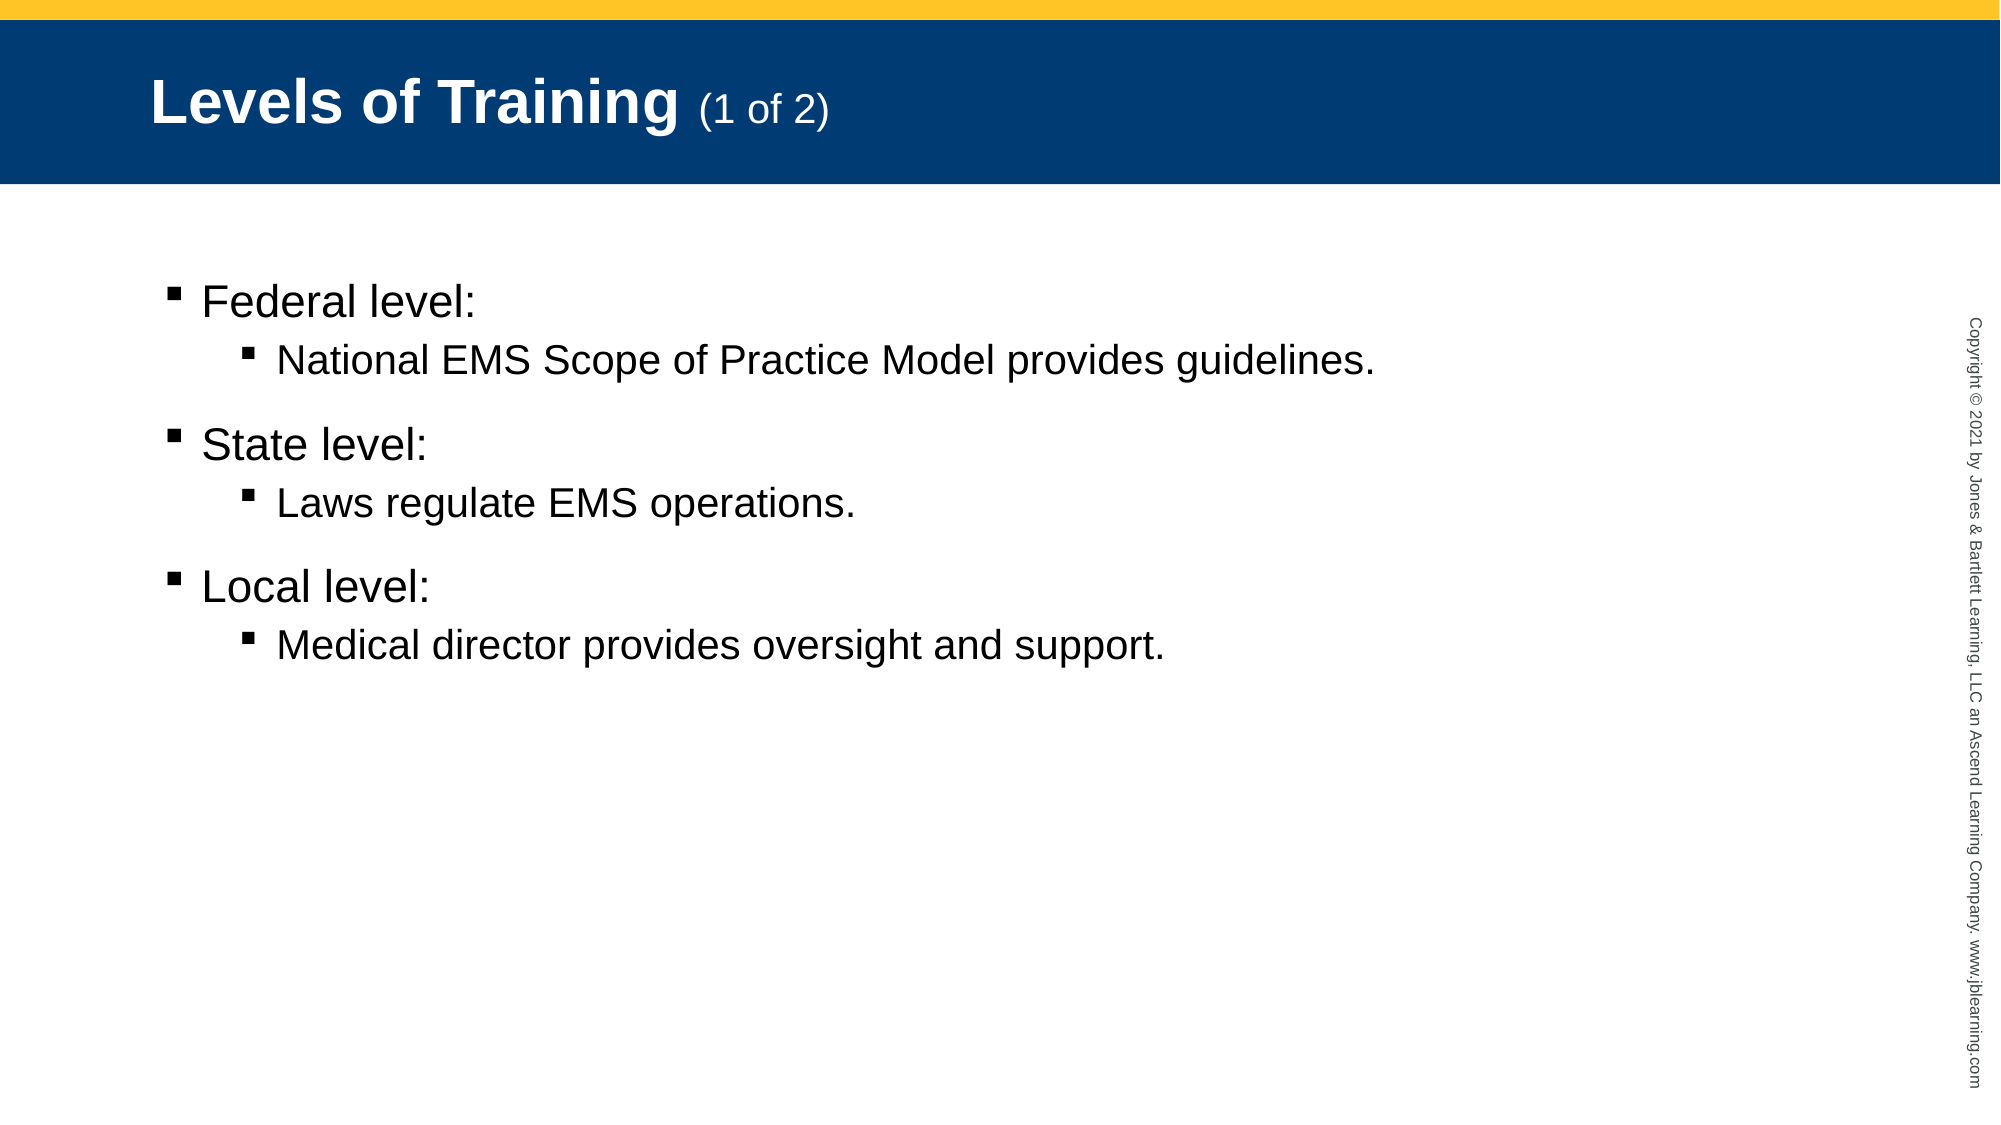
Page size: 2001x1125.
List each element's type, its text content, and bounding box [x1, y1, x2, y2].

title Levels of Training (1 of 2) [0, 19, 2000, 185]
list Federal level: National EMS Scope of Practice Model provides guidelines. State level: Laws regulate EMS operations. Local level: Medical director provides oversight and support. [148, 241, 1861, 896]
